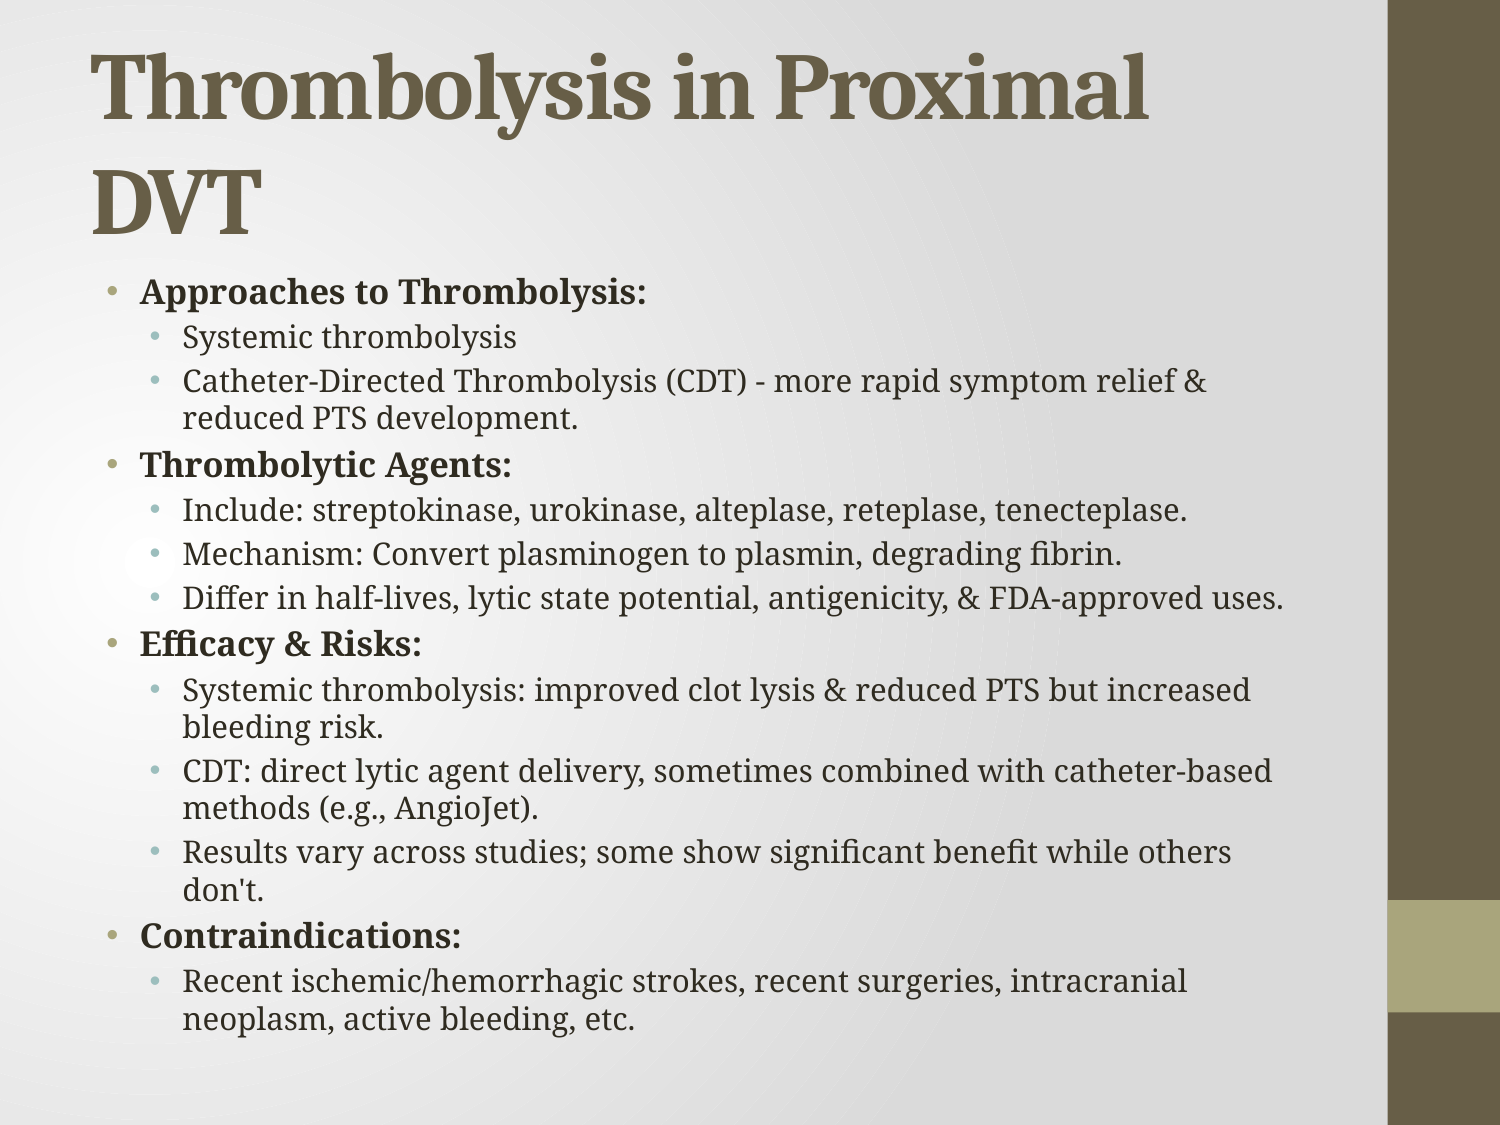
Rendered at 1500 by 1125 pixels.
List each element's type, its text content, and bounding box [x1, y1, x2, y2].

list Approaches to Thrombolysis: Systemic thrombolysis Catheter-Directed Thrombolysis (CDT) - more rapid symptom relief & reduced PTS development. Thrombolytic Agents: Include: streptokinase, urokinase, alteplase, reteplase, tenecteplase. Mechanism: Convert plasminogen to plasmin, degrading fibrin. Differ in half-lives, lytic state potential, antigenicity, & FDA-approved uses. Efficacy & Risks: Systemic thrombolysis: improved clot lysis & reduced PTS but increased bleeding risk. CDT: direct lytic agent delivery, sometimes combined with catheter-based methods (e.g., AngioJet). Results vary across studies; some show significant benefit while others don't. Contraindications: Recent ischemic/hemorrhagic strokes, recent surgeries, intracranial neoplasm, active bleeding, etc. [75, 262, 1325, 1050]
title Thrombolysis in Proximal DVT [75, 45, 1325, 233]
